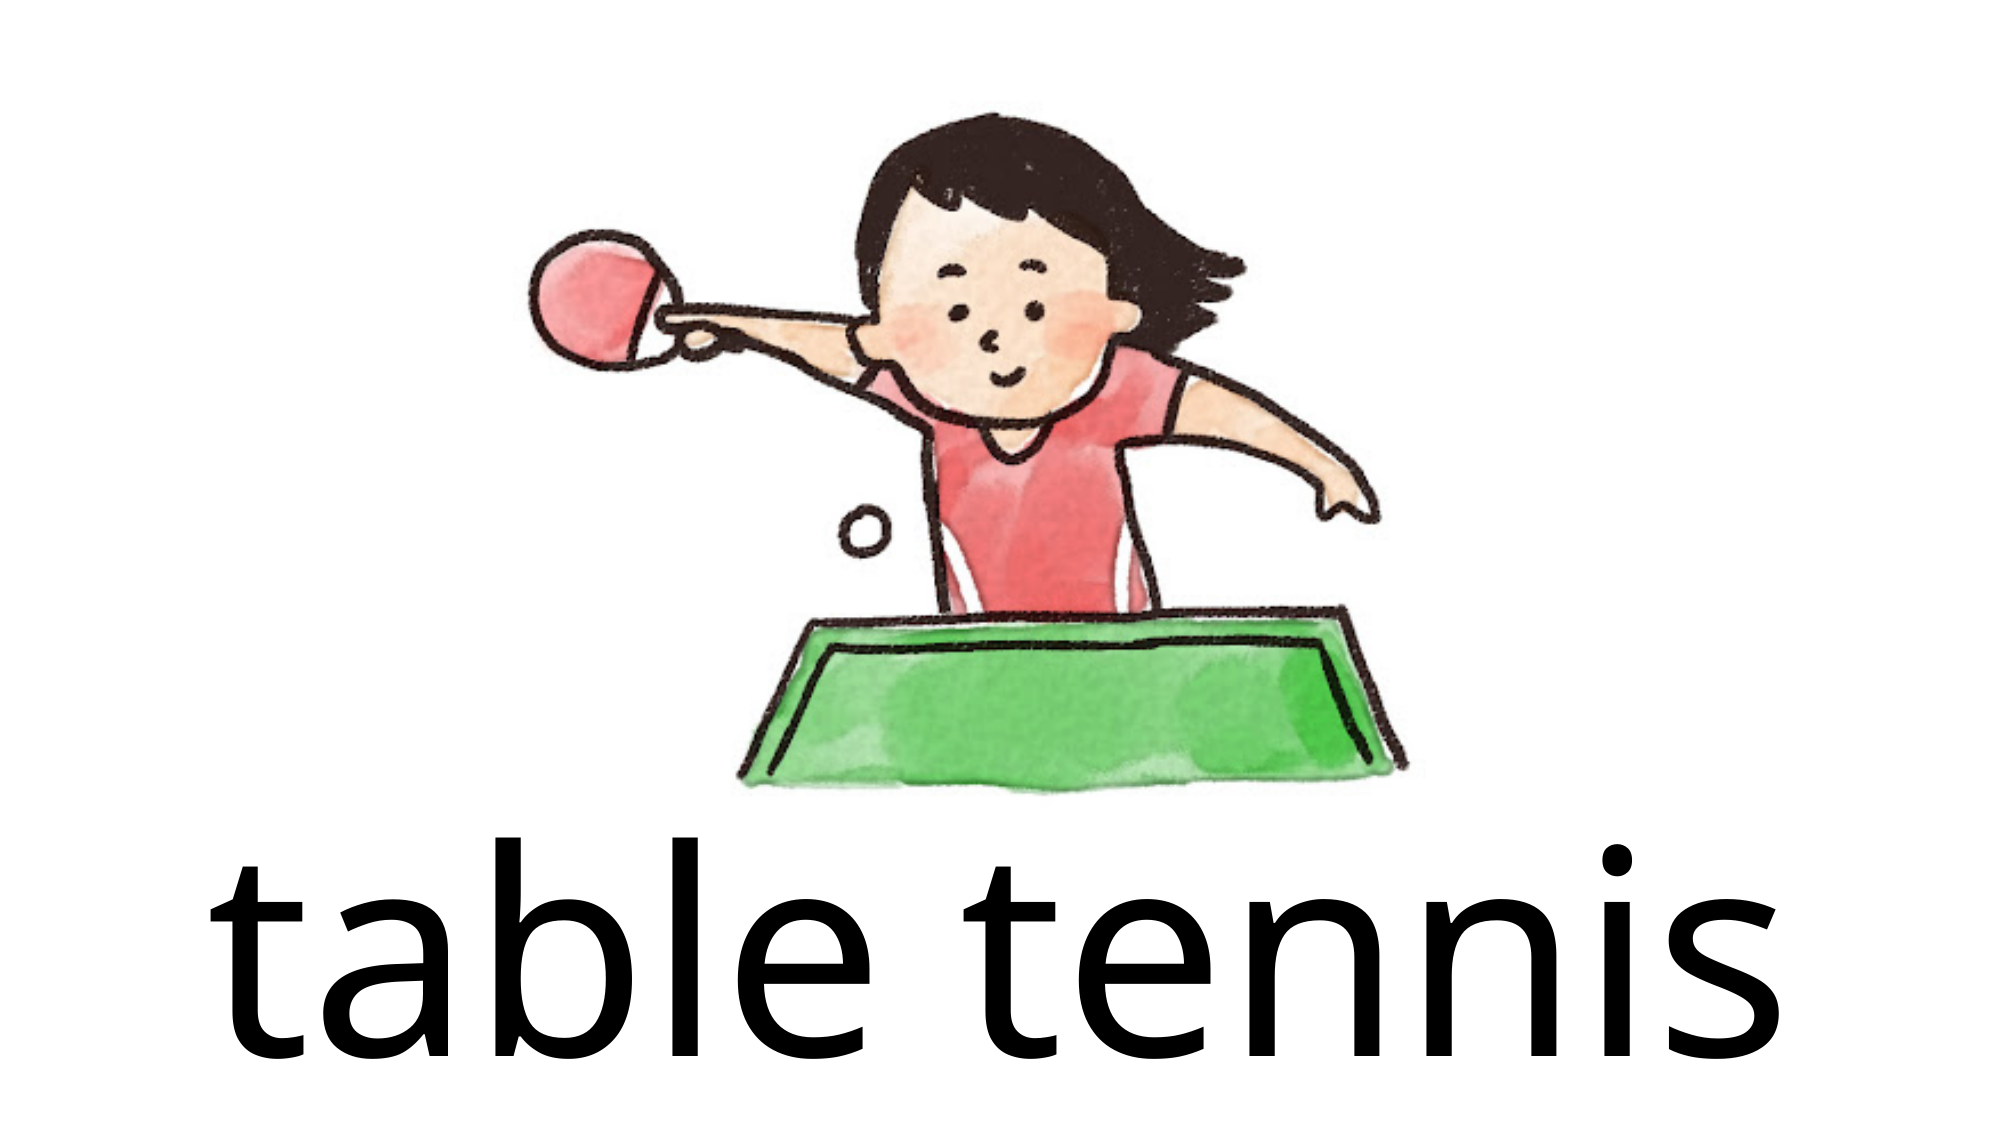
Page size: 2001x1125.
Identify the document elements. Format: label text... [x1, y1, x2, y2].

picture [512, 84, 1426, 833]
text_box table tennis [191, 761, 1809, 1122]
